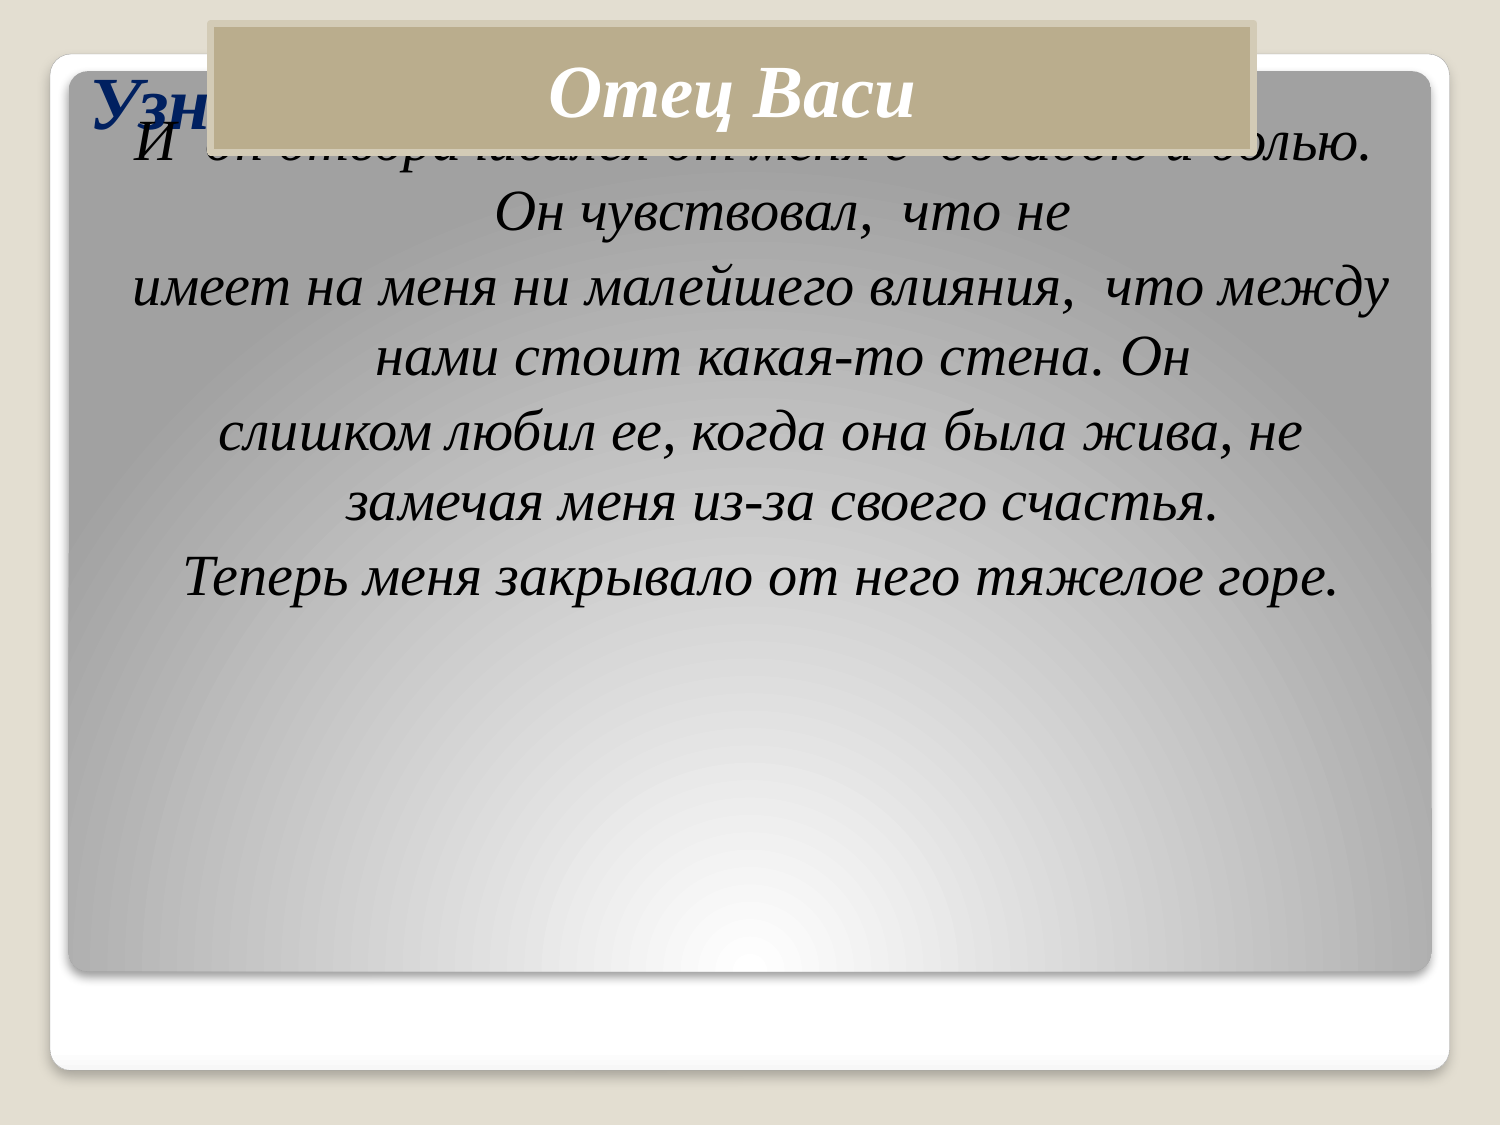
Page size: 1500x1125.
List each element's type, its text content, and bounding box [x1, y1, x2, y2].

title Узнай героя [1257, 45, 1425, 86]
text_box Отец Васи [207, 20, 1257, 156]
title Узнай героя [75, 45, 207, 153]
list И он отворачивался от меня с досадою и болью. Он чувствовал, что не имеет на меня ни малейшего влияния, что между нами стоит какая-то стена. Он слишком любил ее, когда она была жива, не замечая меня из-за своего счастья. Теперь меня закрывало от него тяжелое горе. [82, 86, 1425, 774]
